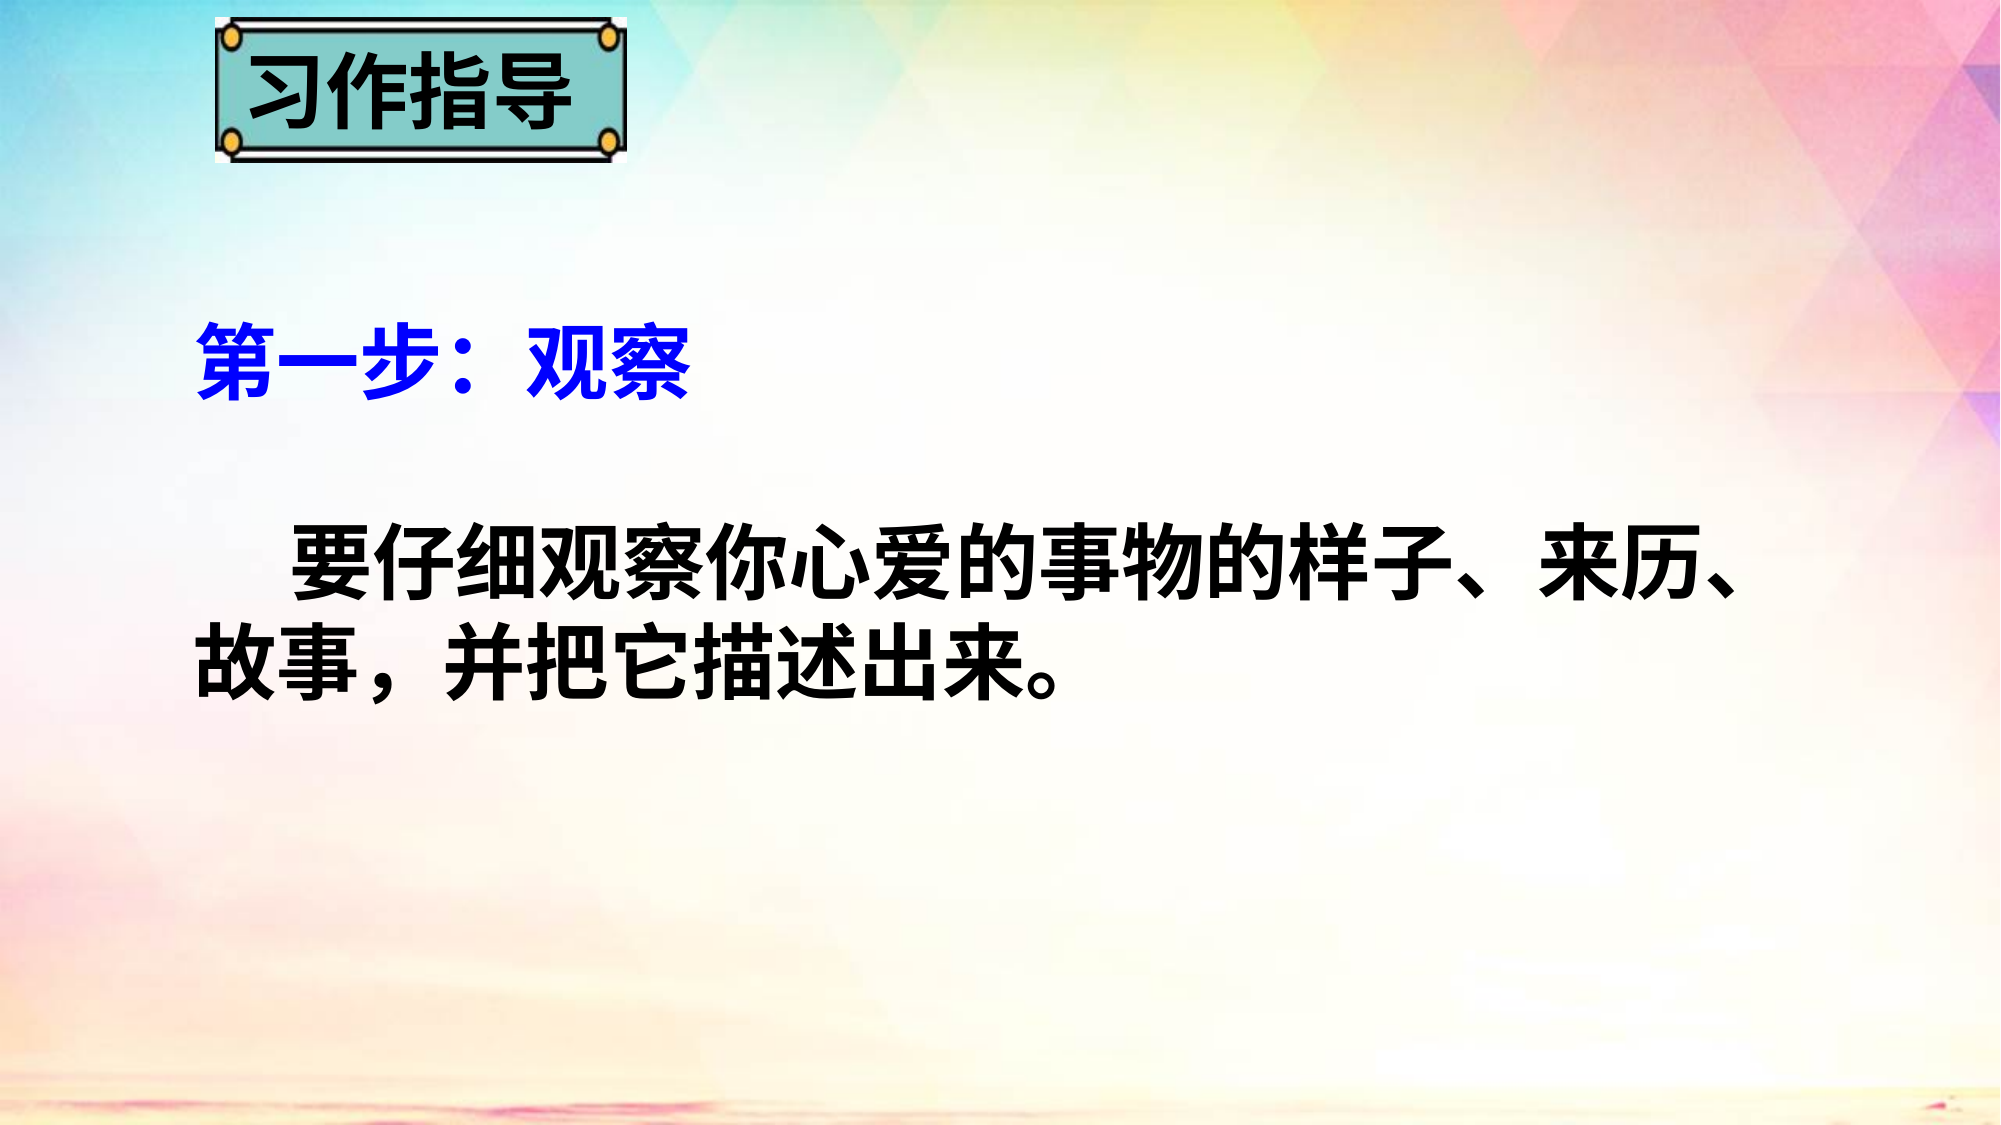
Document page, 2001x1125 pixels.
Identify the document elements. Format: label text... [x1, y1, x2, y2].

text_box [215, 17, 627, 163]
text_box 第一步：观察 要仔细观察你心爱的事物的样子、来历、故事，并把它描述出来。 [178, 302, 1822, 818]
picture [0, 0, 2001, 1125]
